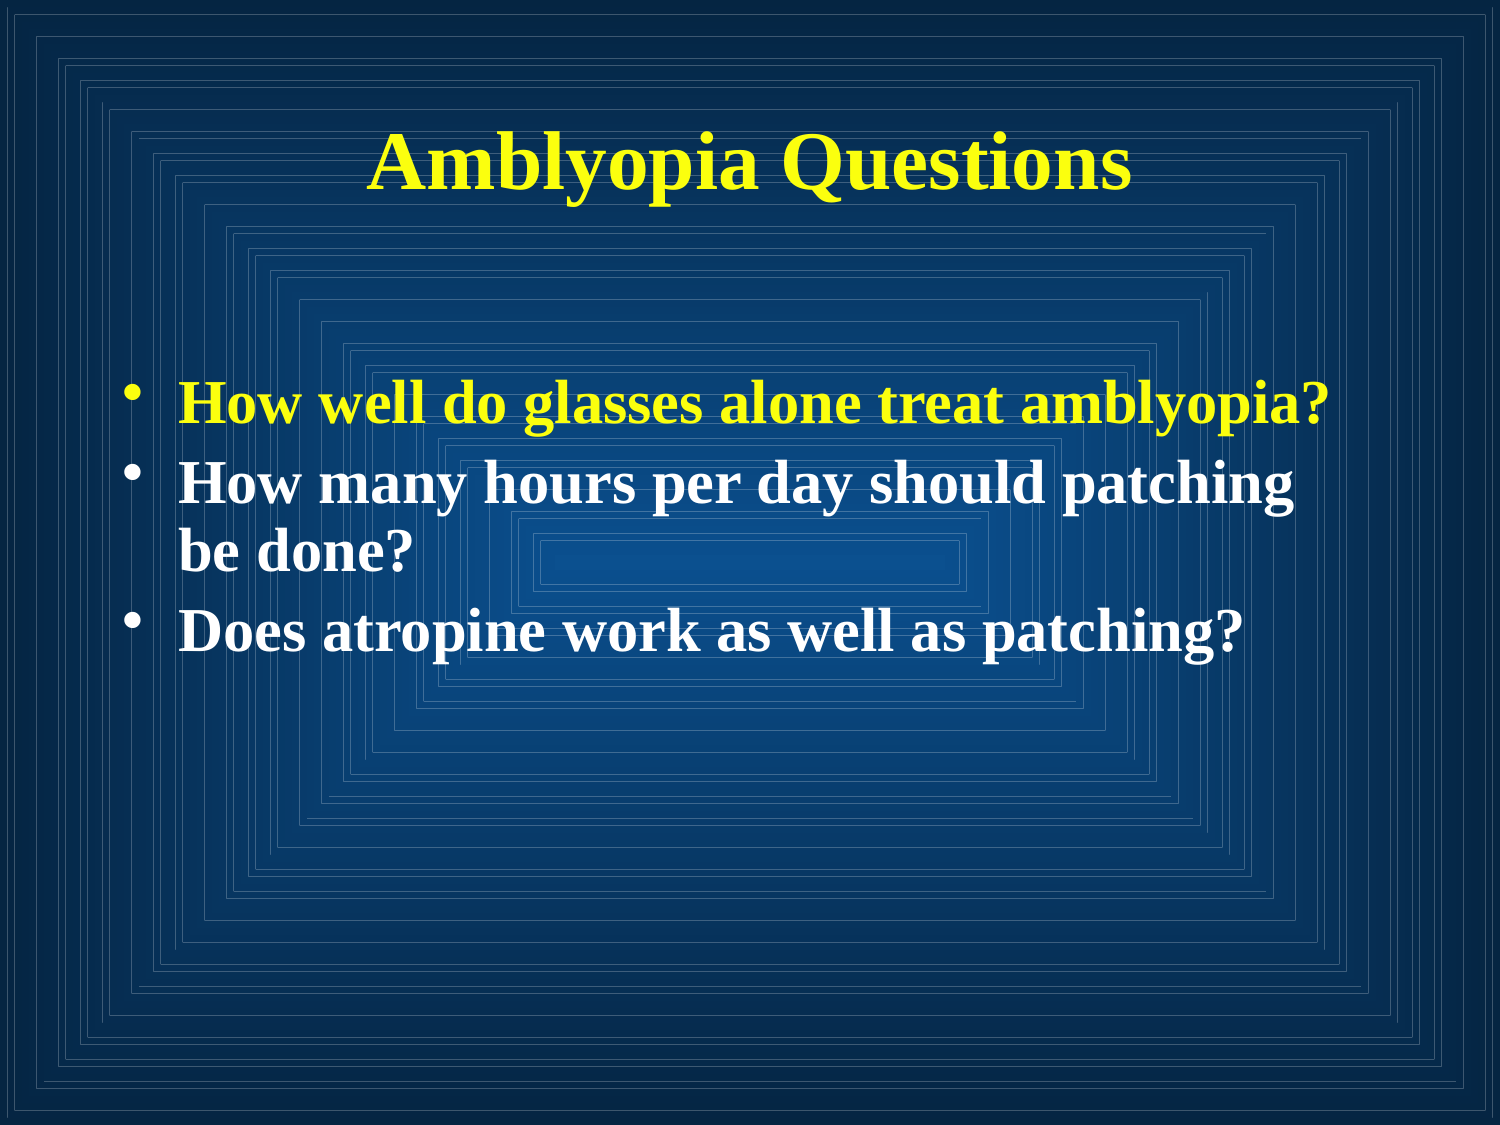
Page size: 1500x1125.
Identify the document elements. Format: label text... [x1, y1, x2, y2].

title Amblyopia Questions [112, 62, 1388, 250]
list How well do glasses alone treat amblyopia? How many hours per day should patching be done? Does atropine work as well as patching? [107, 362, 1383, 1100]
